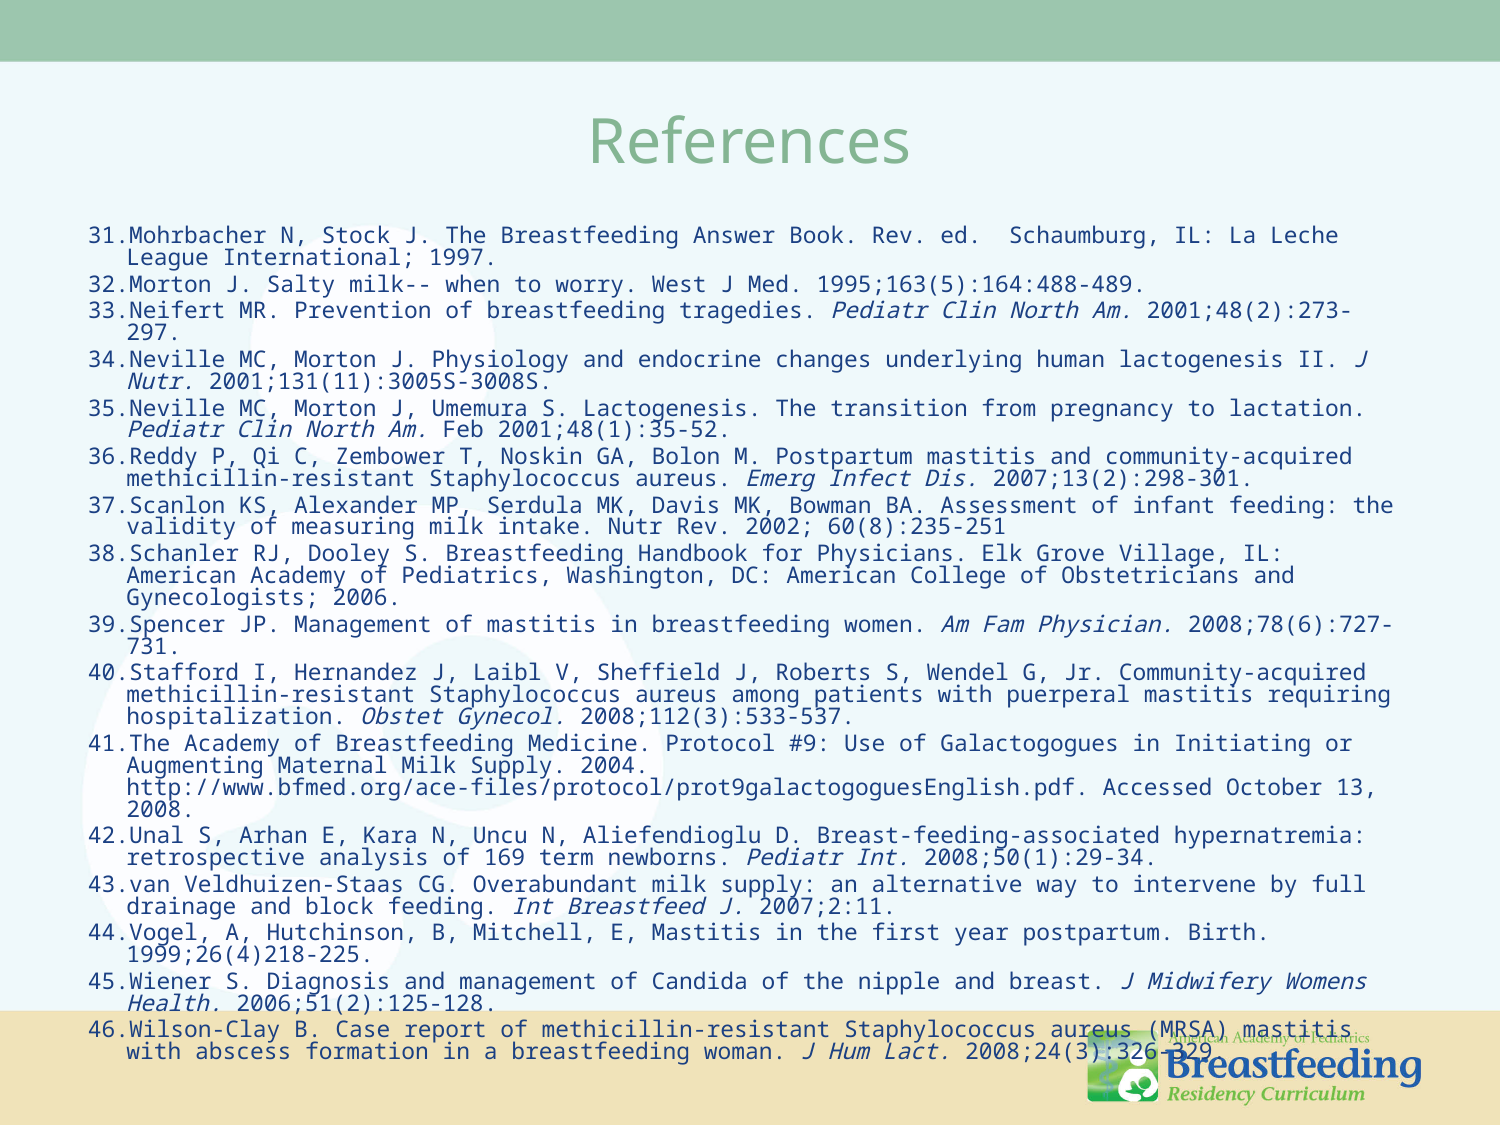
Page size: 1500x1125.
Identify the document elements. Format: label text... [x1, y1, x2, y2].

list Mohrbacher N, Stock J. The Breastfeeding Answer Book. Rev. ed. Schaumburg, IL: La Leche League International; 1997. Morton J. Salty milk-- when to worry. West J Med. 1995;163(5):164:488-489. Neifert MR. Prevention of breastfeeding tragedies. Pediatr Clin North Am. 2001;48(2):273-297. Neville MC, Morton J. Physiology and endocrine changes underlying human lactogenesis II. J Nutr. 2001;131(11):3005S-3008S. Neville MC, Morton J, Umemura S. Lactogenesis. The transition from pregnancy to lactation. Pediatr Clin North Am. Feb 2001;48(1):35-52. Reddy P, Qi C, Zembower T, Noskin GA, Bolon M. Postpartum mastitis and community-acquired methicillin-resistant Staphylococcus aureus. Emerg Infect Dis. 2007;13(2):298-301. Scanlon KS, Alexander MP, Serdula MK, Davis MK, Bowman BA. Assessment of infant feeding: the validity of measuring milk intake. Nutr Rev. 2002; 60(8):235-251 Schanler RJ, Dooley S. Breastfeeding Handbook for Physicians. Elk Grove Village, IL: American Academy of Pediatrics, Washington, DC: American College of Obstetricians and Gynecologists; 2006. Spencer JP. Management of mastitis in breastfeeding women. Am Fam Physician. 2008;78(6):727-731. Stafford I, Hernandez J, Laibl V, Sheffield J, Roberts S, Wendel G, Jr. Community-acquired methicillin-resistant Staphylococcus aureus among patients with puerperal mastitis requiring hospitalization. Obstet Gynecol. 2008;112(3):533-537. The Academy of Breastfeeding Medicine. Protocol #9: Use of Galactogogues in Initiating or Augmenting Maternal Milk Supply. 2004. http://www.bfmed.org/ace-files/protocol/prot9galactogoguesEnglish.pdf. Accessed October 13, 2008. Unal S, Arhan E, Kara N, Uncu N, Aliefendioglu D. Breast-feeding-associated hypernatremia: retrospective analysis of 169 term newborns. Pediatr Int. 2008;50(1):29-34. van Veldhuizen-Staas CG. Overabundant milk supply: an alternative way to intervene by full drainage and block feeding. Int Breastfeed J. 2007;2:11. Vogel, A, Hutchinson, B, Mitchell, E, Mastitis in the first year postpartum. Birth. 1999;26(4)218-225. Wiener S. Diagnosis and management of Candida of the nipple and breast. J Midwifery Womens Health. 2006;51(2):125-128. Wilson-Clay B. Case report of methicillin-resistant Staphylococcus aureus (MRSA) mastitis with abscess formation in a breastfeeding woman. J Hum Lact. 2008;24(3):326-329. [72, 218, 1424, 1119]
picture [0, 0, 1500, 1125]
title References [74, 44, 1426, 233]
